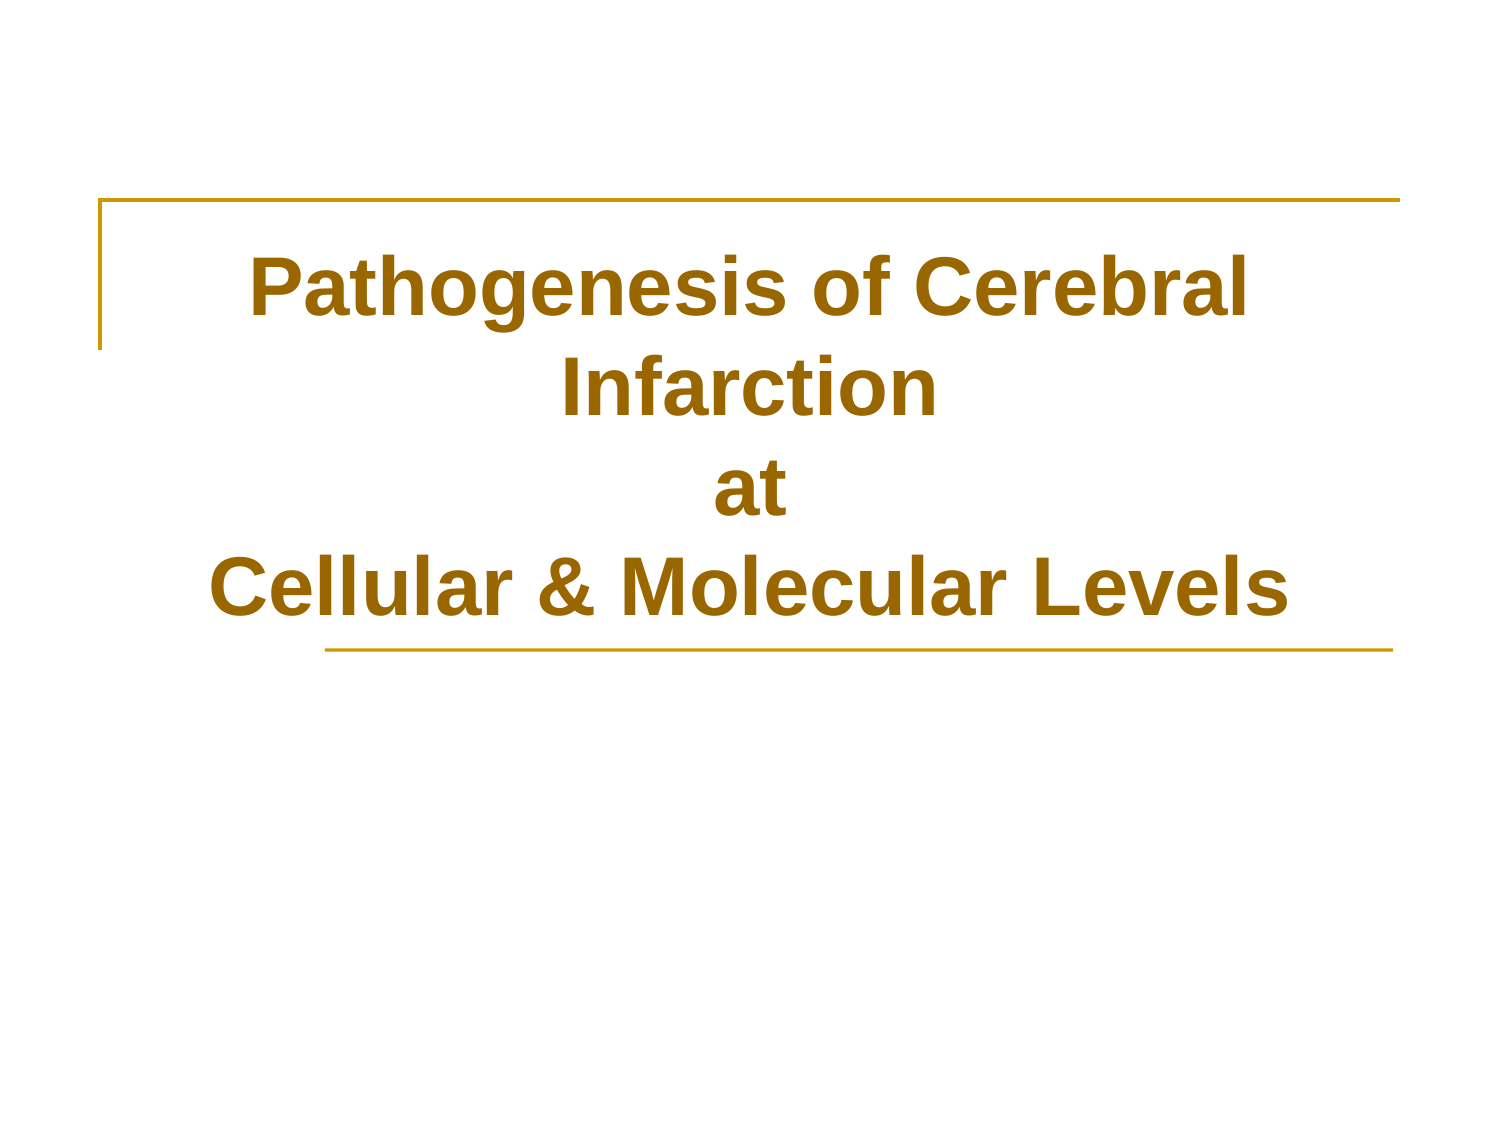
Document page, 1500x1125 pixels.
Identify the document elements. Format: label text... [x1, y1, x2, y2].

title Pathogenesis of Cerebral Infarction at Cellular & Molecular Levels [112, 224, 1388, 566]
